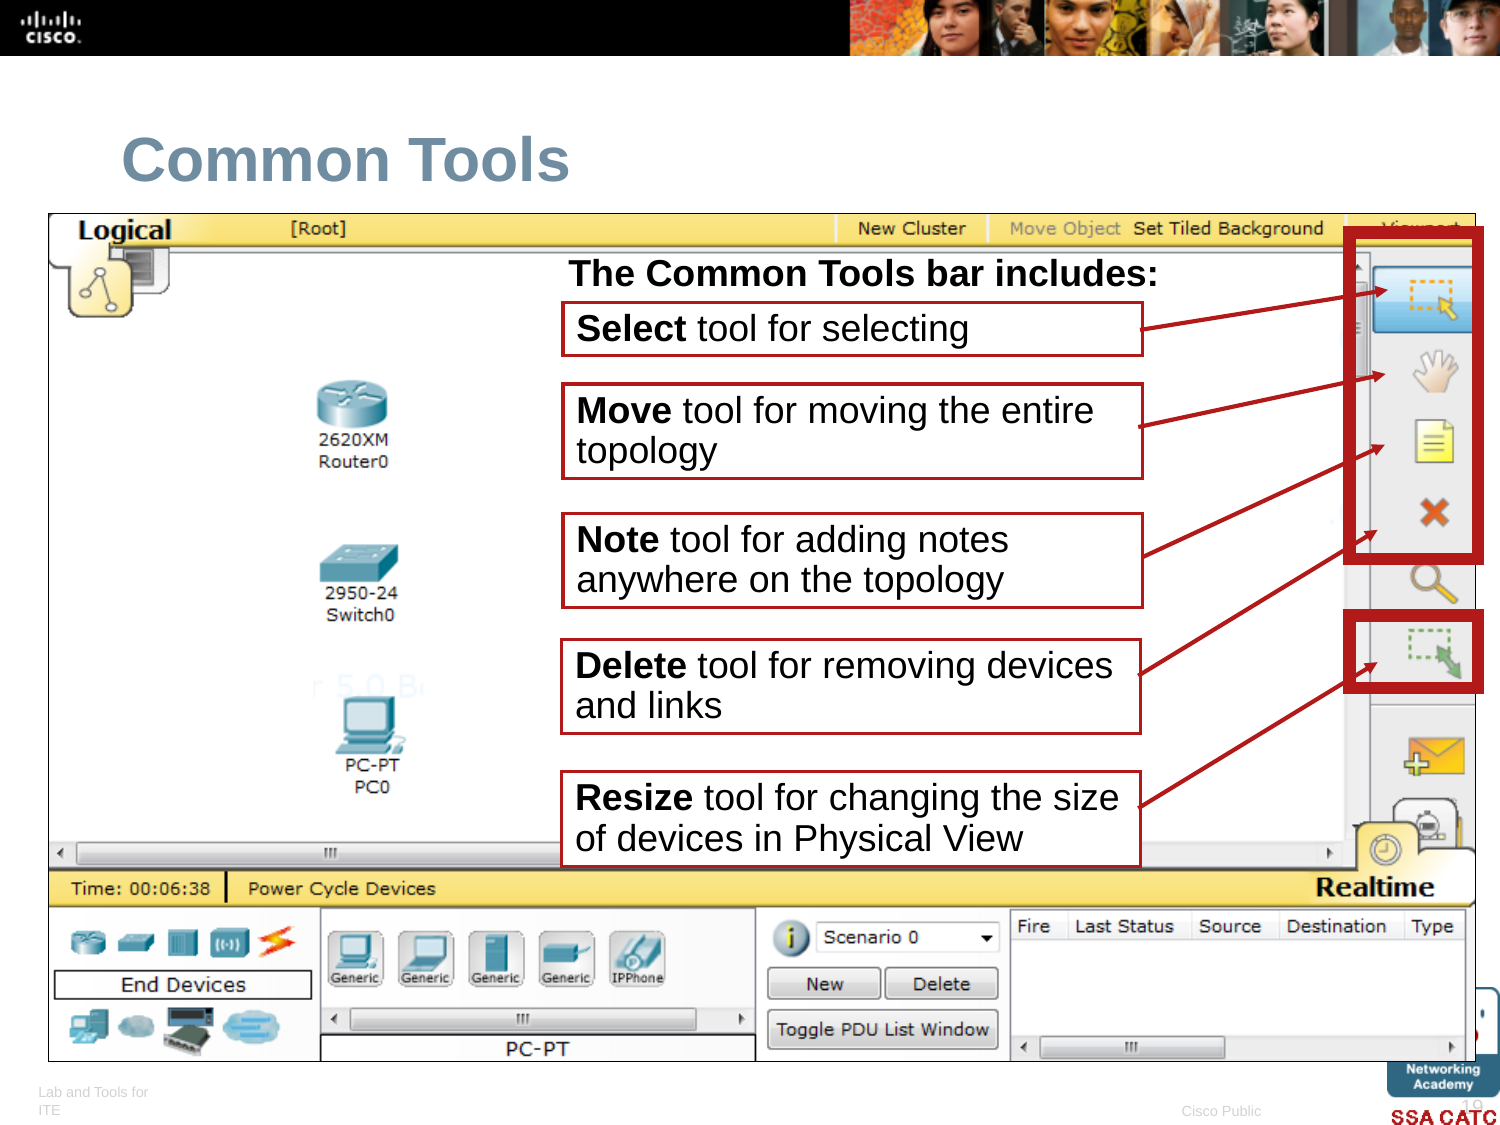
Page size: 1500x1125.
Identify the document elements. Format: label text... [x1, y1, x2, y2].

title Common Tools [107, 130, 1444, 202]
picture [48, 213, 1500, 1125]
picture [0, 0, 1500, 56]
